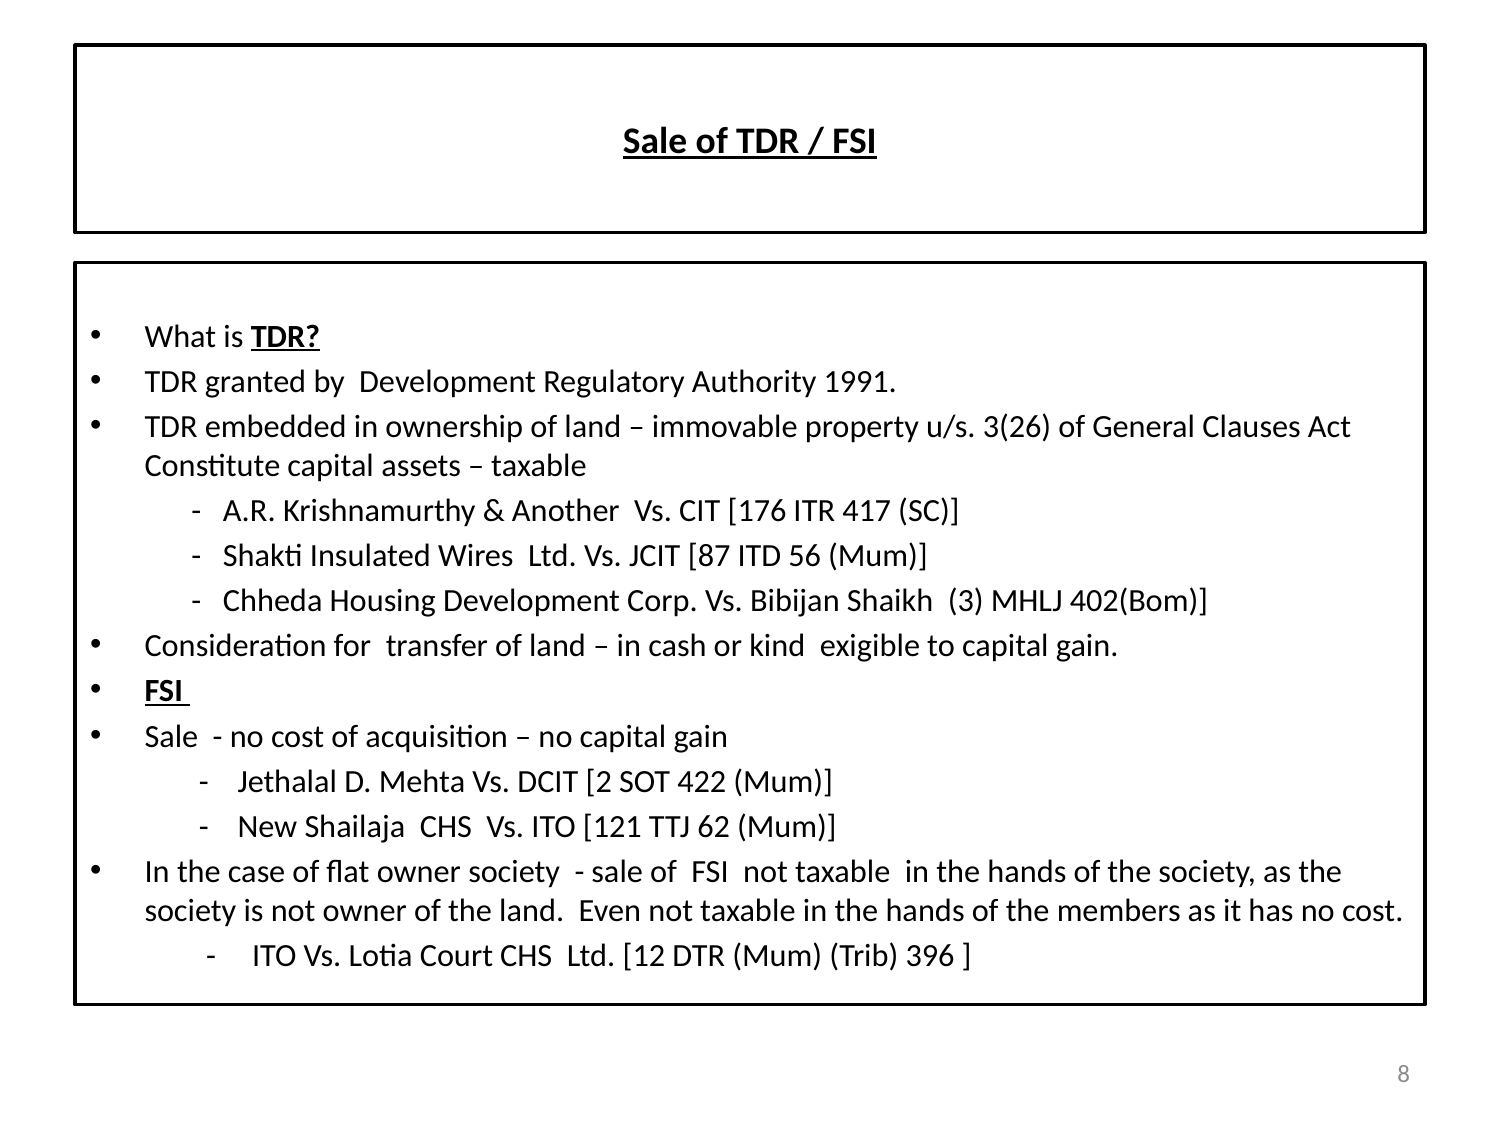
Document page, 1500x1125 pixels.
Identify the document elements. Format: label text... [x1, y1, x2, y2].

list What is TDR? TDR granted by Development Regulatory Authority 1991. TDR embedded in ownership of land – immovable property u/s. 3(26) of General Clauses Act Constitute capital assets – taxable - A.R. Krishnamurthy & Another Vs. CIT [176 ITR 417 (SC)] - Shakti Insulated Wires Ltd. Vs. JCIT [87 ITD 56 (Mum)] - Chheda Housing Development Corp. Vs. Bibijan Shaikh (3) MHLJ 402(Bom)] Consideration for transfer of land – in cash or kind exigible to capital gain. FSI Sale - no cost of acquisition – no capital gain - Jethalal D. Mehta Vs. DCIT [2 SOT 422 (Mum)] - New Shailaja CHS Vs. ITO [121 TTJ 62 (Mum)] In the case of flat owner society - sale of FSI not taxable in the hands of the society, as the society is not owner of the land. Even not taxable in the hands of the members as it has no cost. - ITO Vs. Lotia Court CHS Ltd. [12 DTR (Mum) (Trib) 396 ] [75, 262, 1425, 1005]
title Sale of TDR / FSI [75, 45, 1425, 233]
slide_number 8 [1074, 1042, 1425, 1103]
